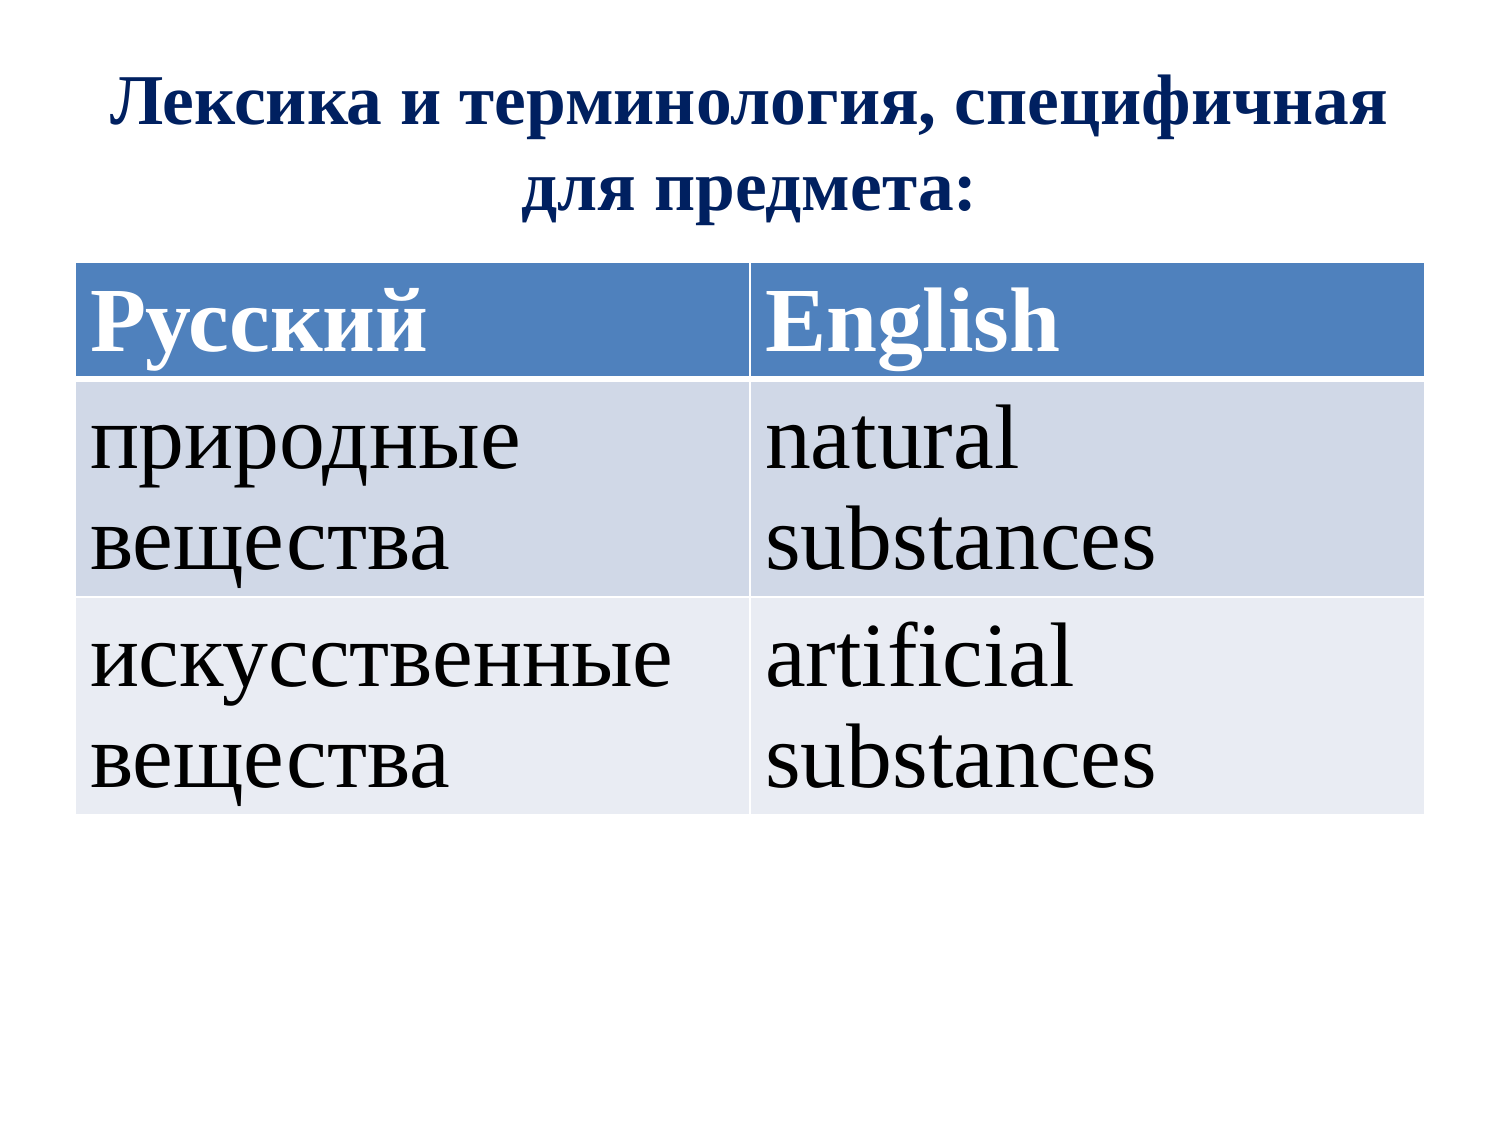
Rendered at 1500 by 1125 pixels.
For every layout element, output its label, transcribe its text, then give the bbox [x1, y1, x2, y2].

table_cell природные вещества [76, 382, 749, 596]
table_cell natural substances [751, 382, 1424, 596]
table_header English [751, 263, 1424, 376]
table_cell искусственные вещества [76, 598, 749, 814]
title Лексика и терминология, специфичная для предмета: [75, 45, 1425, 233]
table_cell artificial substances [751, 598, 1424, 814]
table_header Русский [76, 263, 749, 376]
